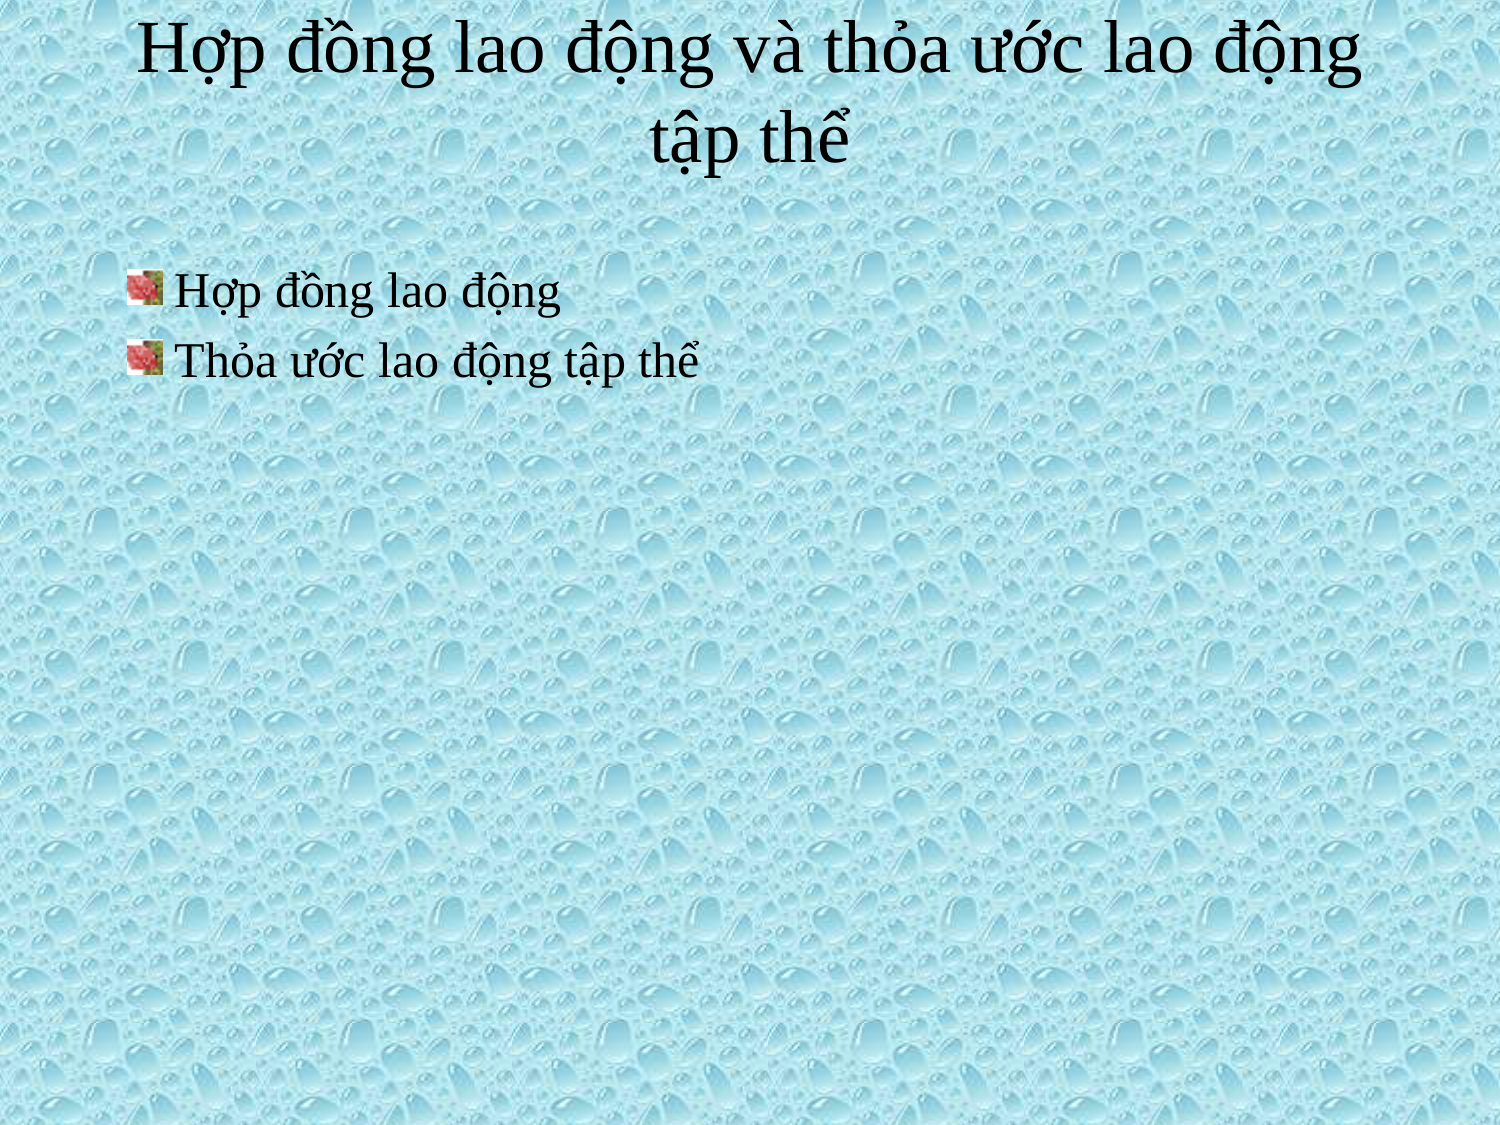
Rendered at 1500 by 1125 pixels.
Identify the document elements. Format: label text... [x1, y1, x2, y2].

subtitle Hợp đồng lao động Thỏa ước lao động tập thể [112, 249, 1401, 976]
picture [0, 0, 1500, 1125]
title Hợp đồng lao động và thỏa ước lao động tập thể [112, 0, 1388, 176]
